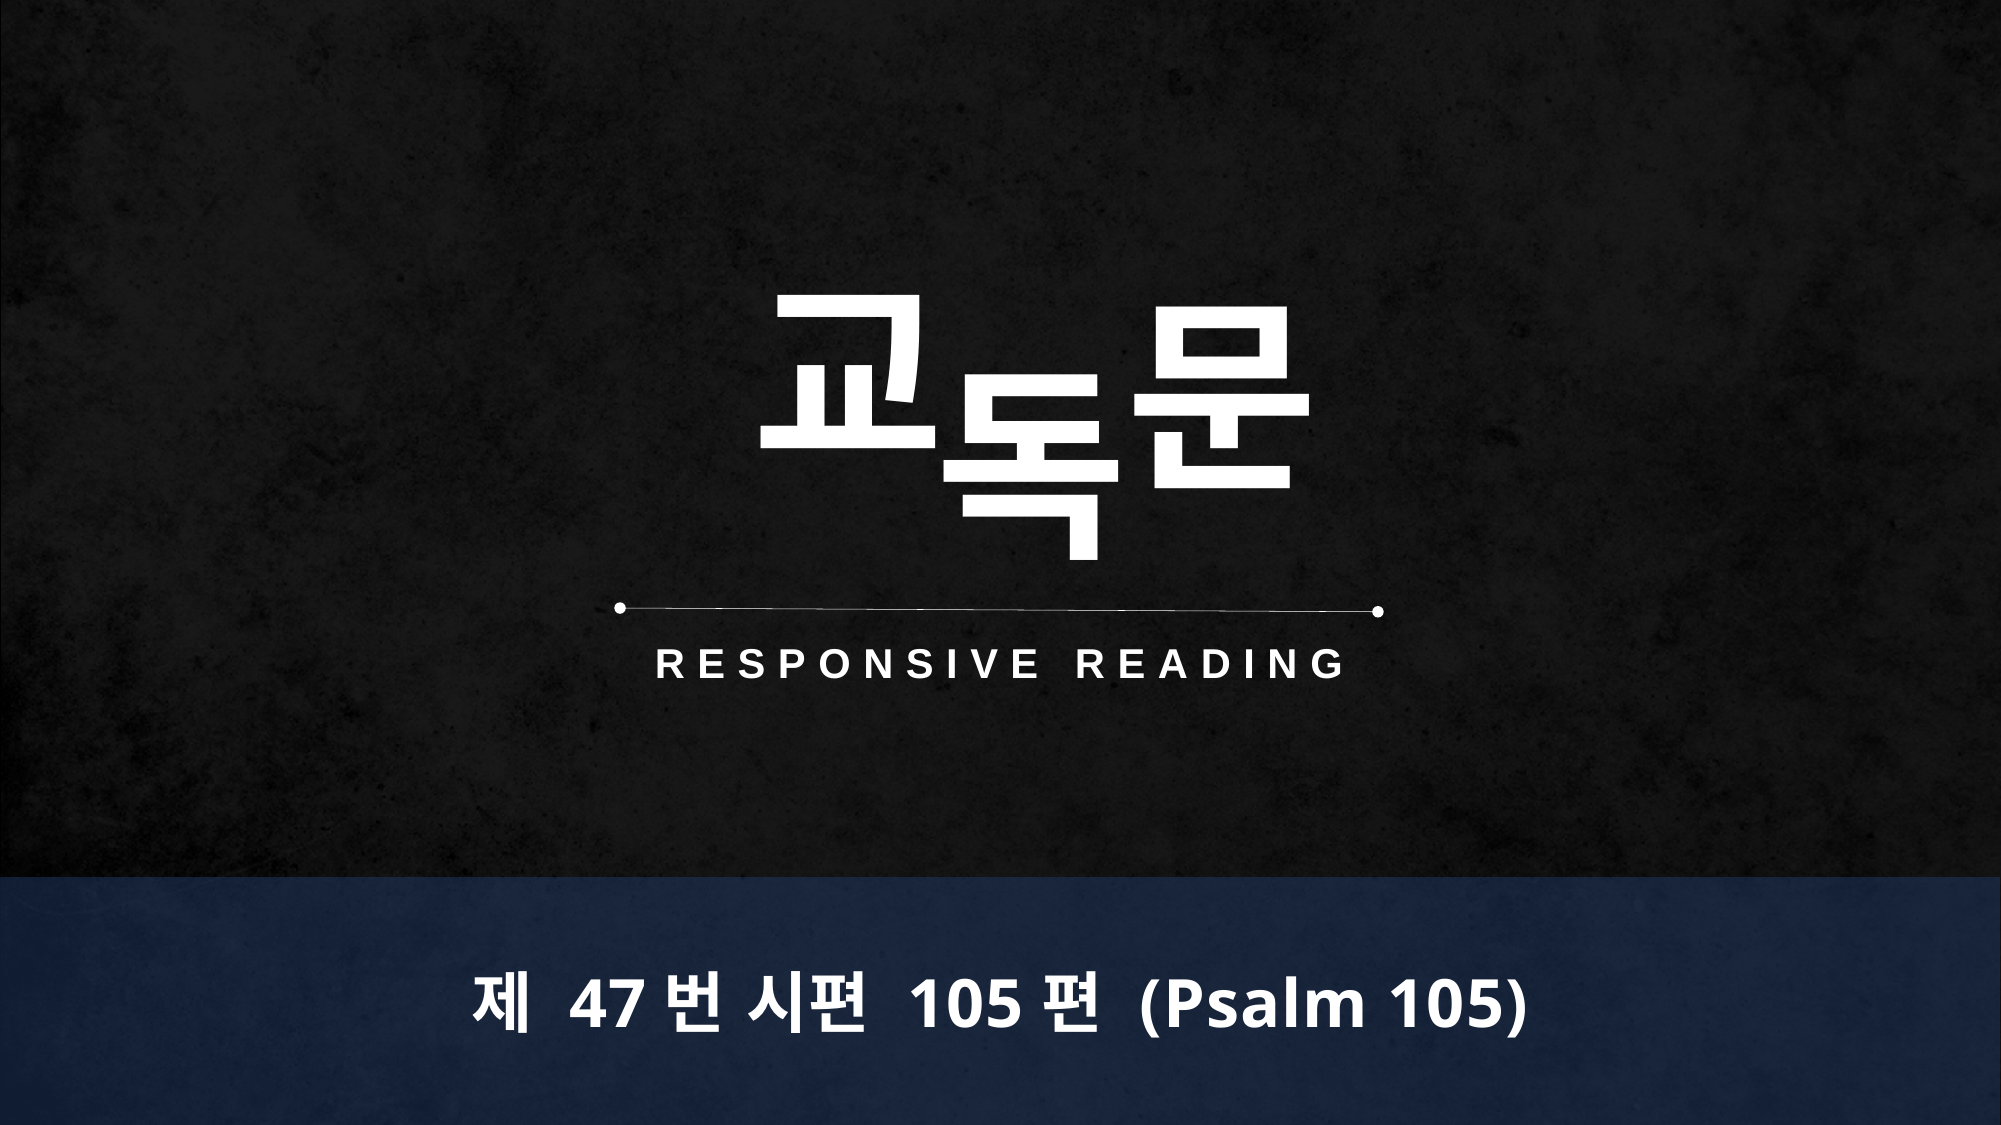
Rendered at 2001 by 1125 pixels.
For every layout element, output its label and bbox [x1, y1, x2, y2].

picture [0, 0, 2001, 1125]
text_box [615, 603, 1383, 617]
text_box [737, 315, 1262, 514]
